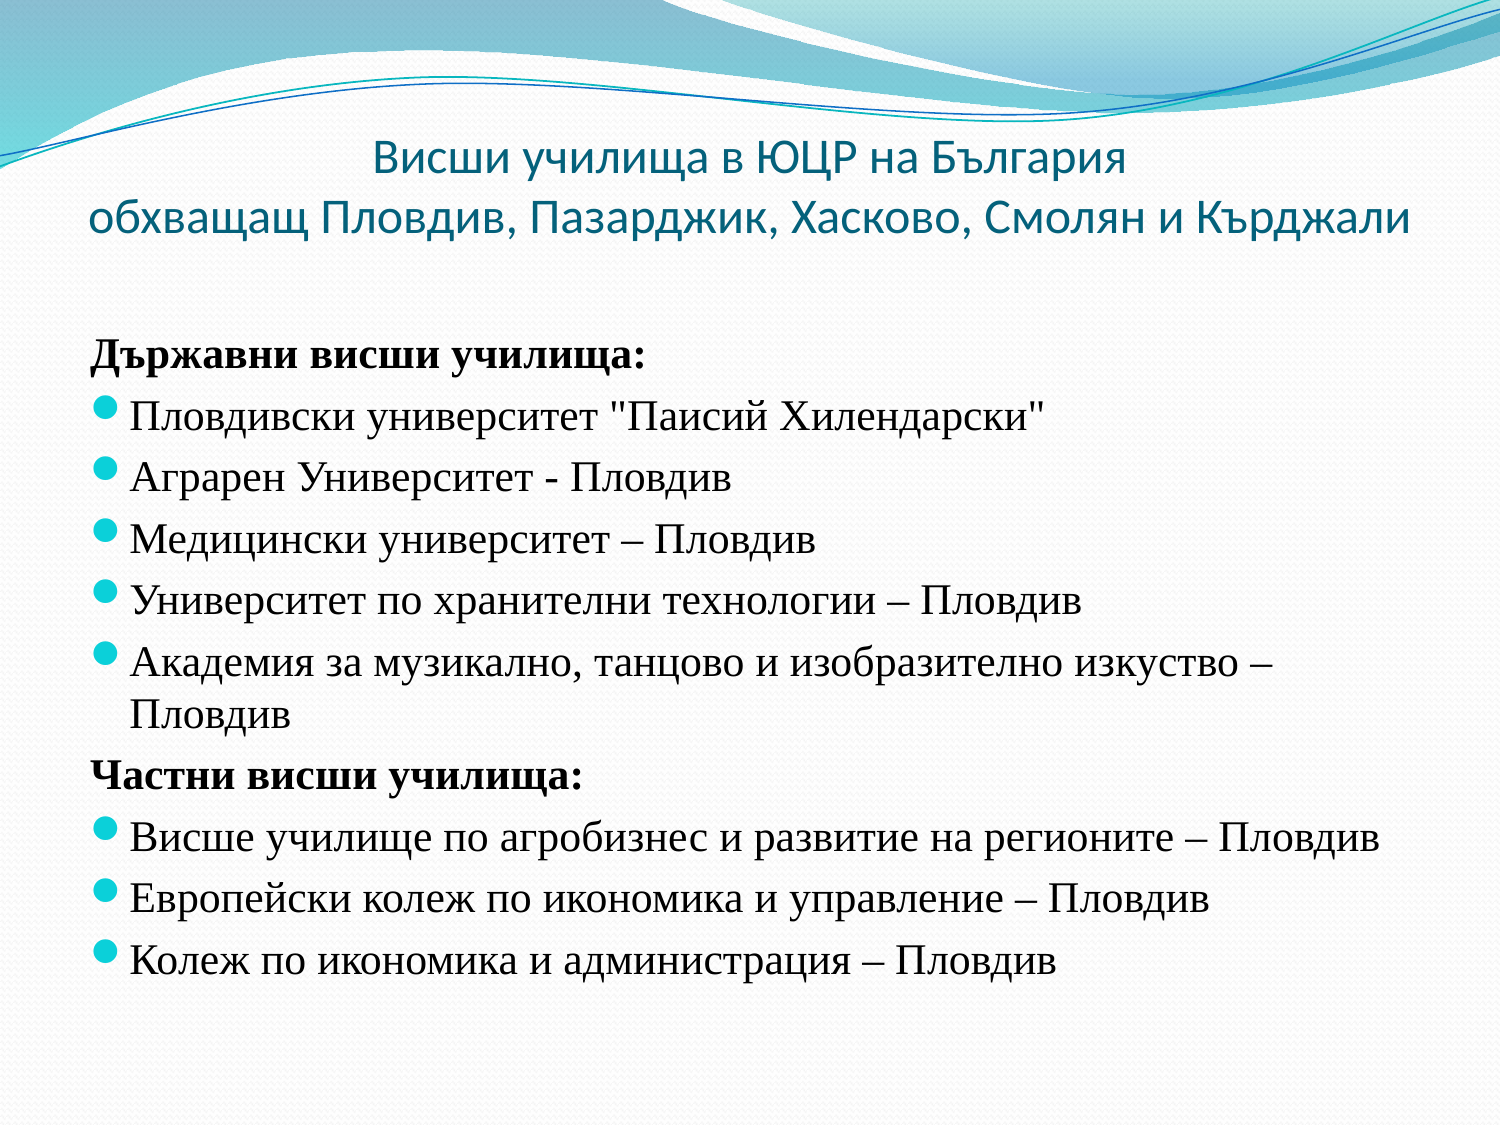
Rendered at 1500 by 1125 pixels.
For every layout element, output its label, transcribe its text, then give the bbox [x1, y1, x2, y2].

title Висши училища в ЮЦР на България обхващащ Пловдив, Пазарджик, Хасково, Смолян и Кърджали [74, 115, 1426, 304]
list Държавни висши училища: Пловдивски университет "Паисий Хилендарски" Аграрен Университет - Пловдив Медицински университет – Пловдив Университет по хранителни технологии – Пловдив Академия за музикално, танцово и изобразително изкуство – Пловдив Частни висши училища: Висше училище по агробизнес и развитие на регионите – Пловдив Европейски колеж по икономика и управление – Пловдив Колеж по икономика и администрация – Пловдив [74, 317, 1426, 1038]
